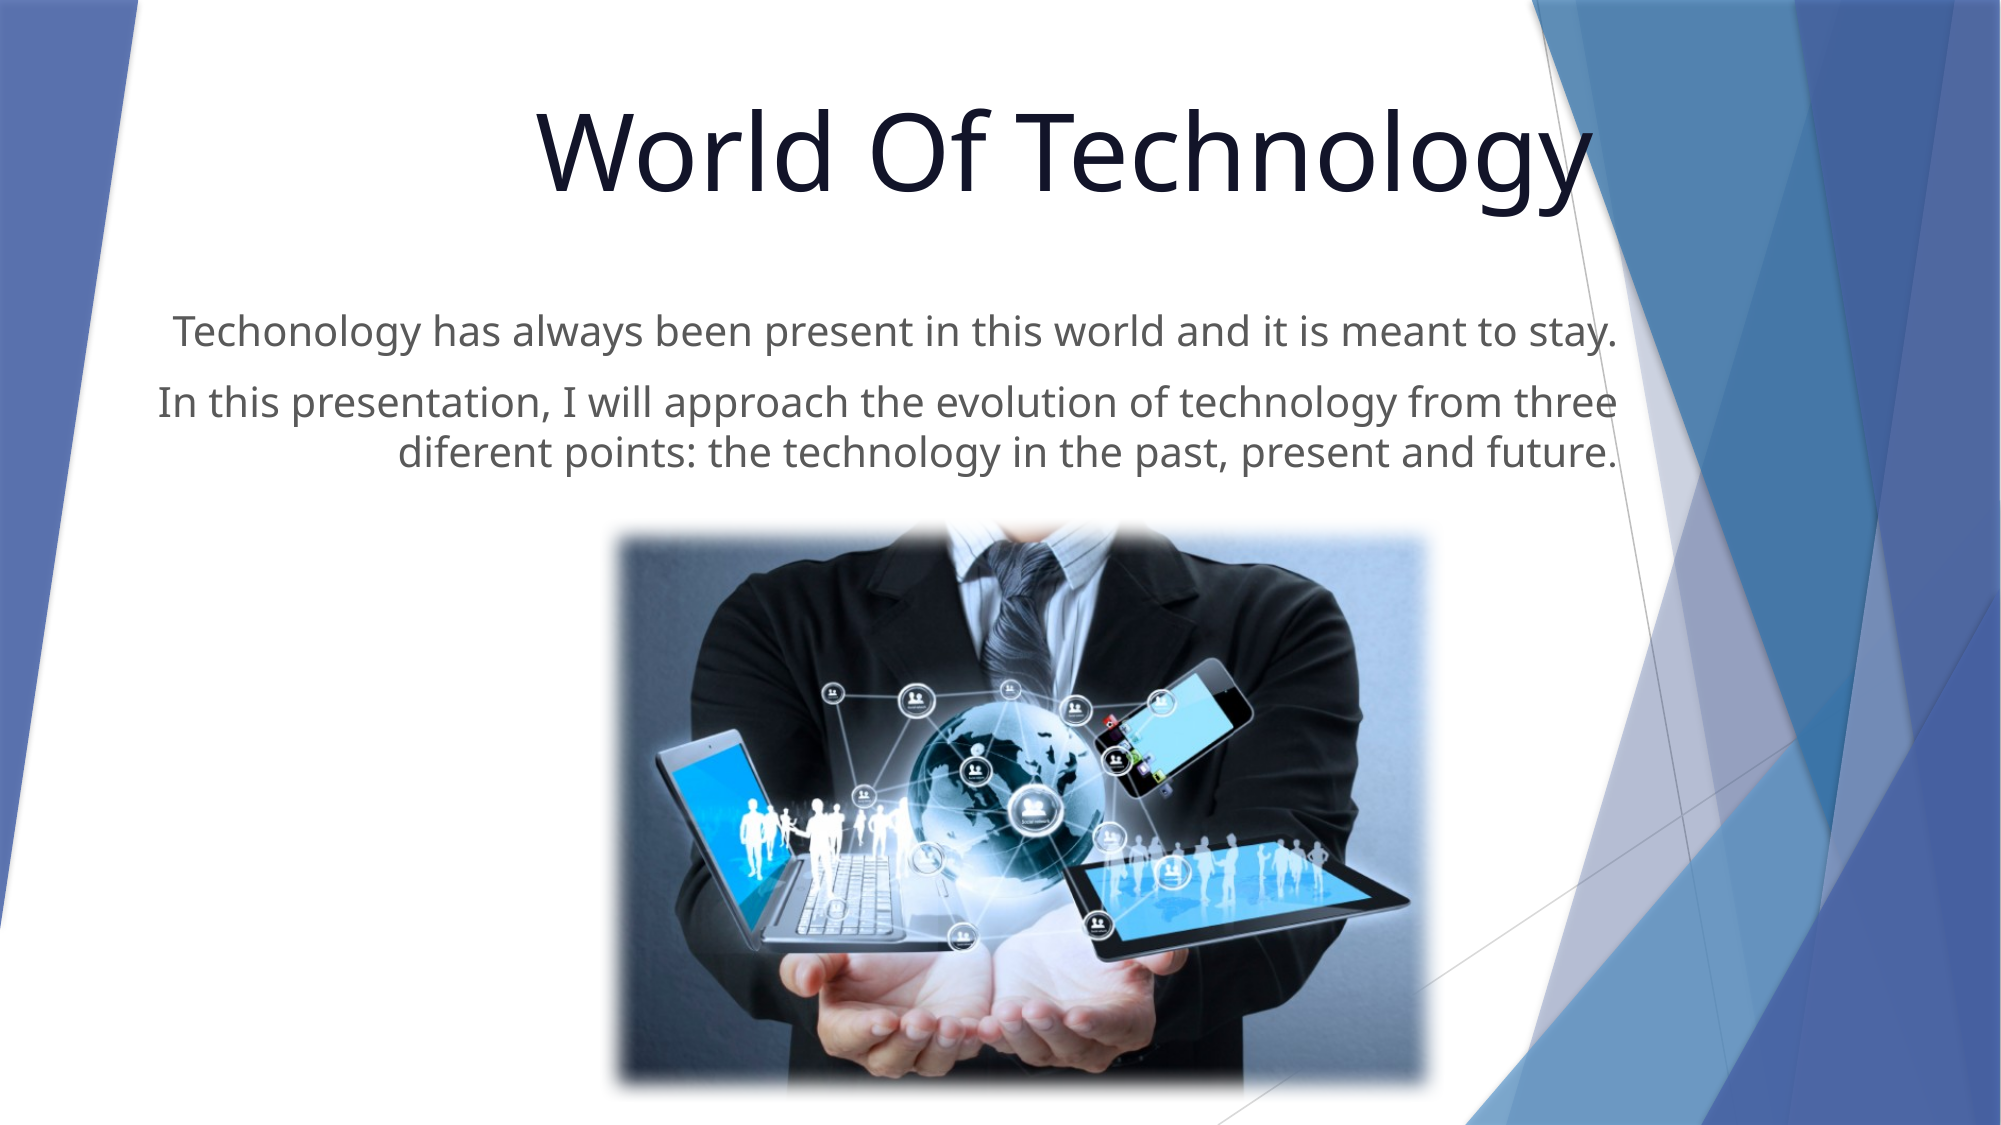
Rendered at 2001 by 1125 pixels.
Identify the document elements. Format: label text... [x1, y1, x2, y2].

title World Of Technology [157, 75, 1610, 221]
subtitle Techonology has always been present in this world and it is meant to stay. In this presentation, I will approach the evolution of technology from three diferent points: the technology in the past, present and future. [133, 297, 1634, 569]
picture [599, 517, 1445, 1103]
